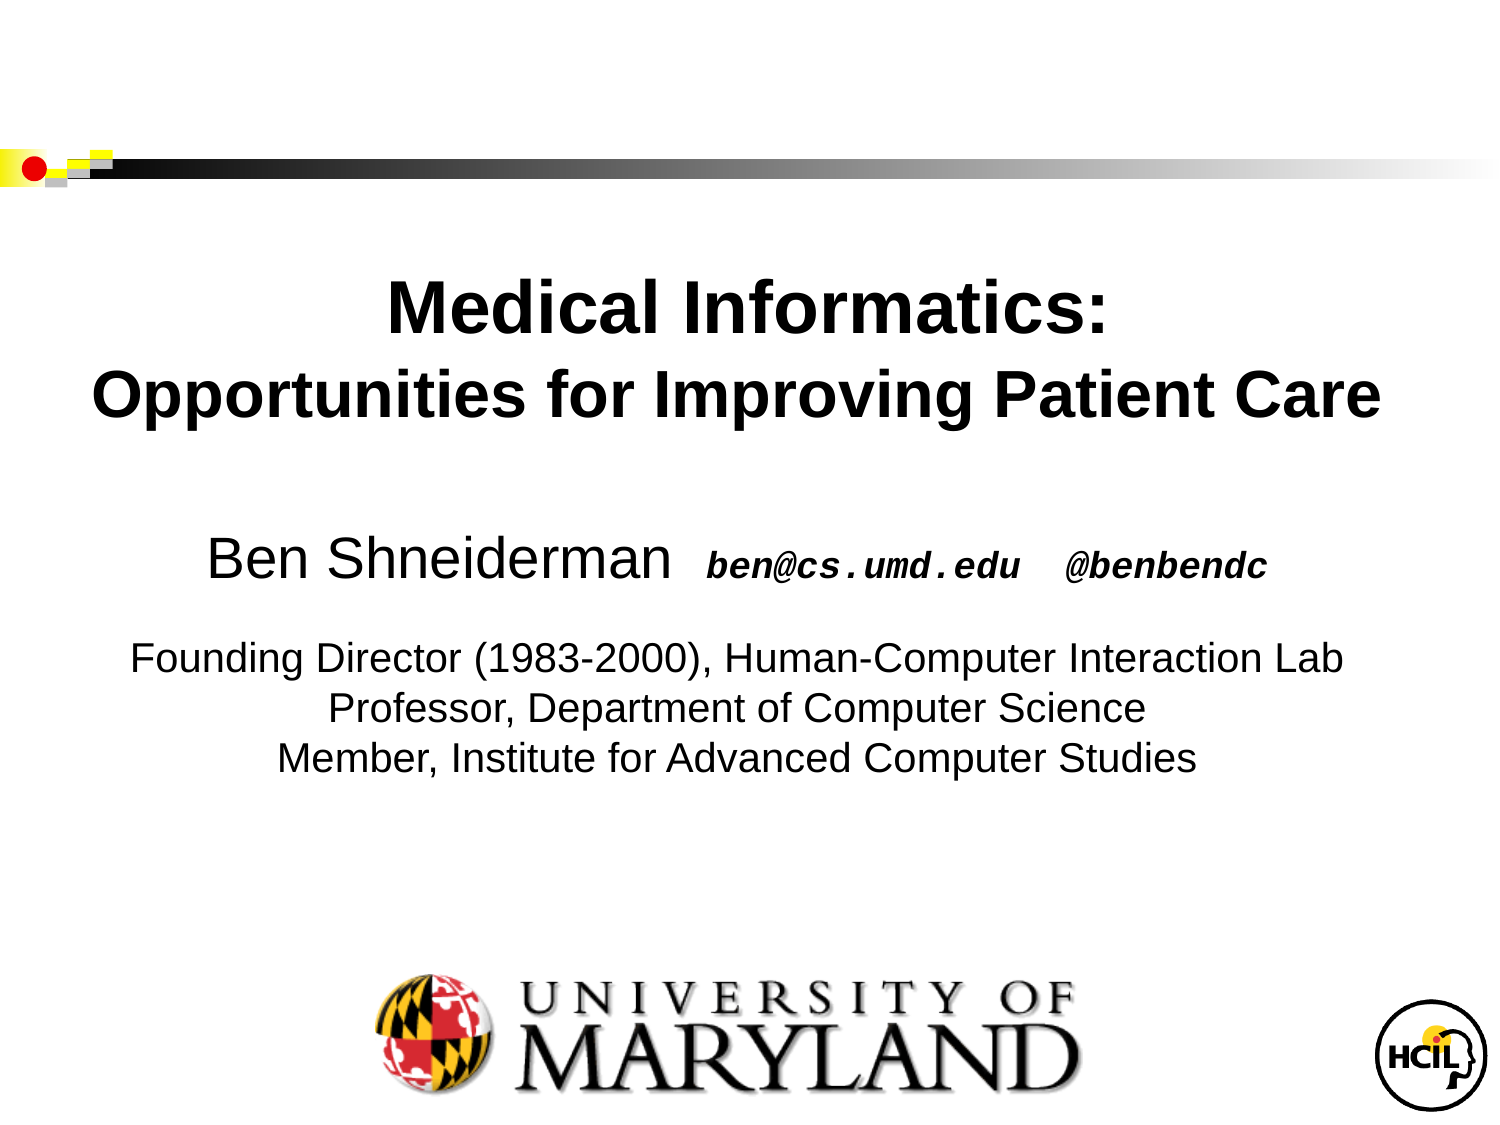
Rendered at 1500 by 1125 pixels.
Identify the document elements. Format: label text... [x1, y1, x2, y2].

title Medical Informatics: Opportunities for Improving Patient Care Ben Shneiderman ben@cs.umd.edu @benbendc Founding Director (1983-2000), Human-Computer Interaction Lab Professor, Department of Computer Science Member, Institute for Advanced Computer Studies [0, 524, 1476, 651]
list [374, 974, 1083, 1098]
picture [1374, 999, 1488, 1112]
